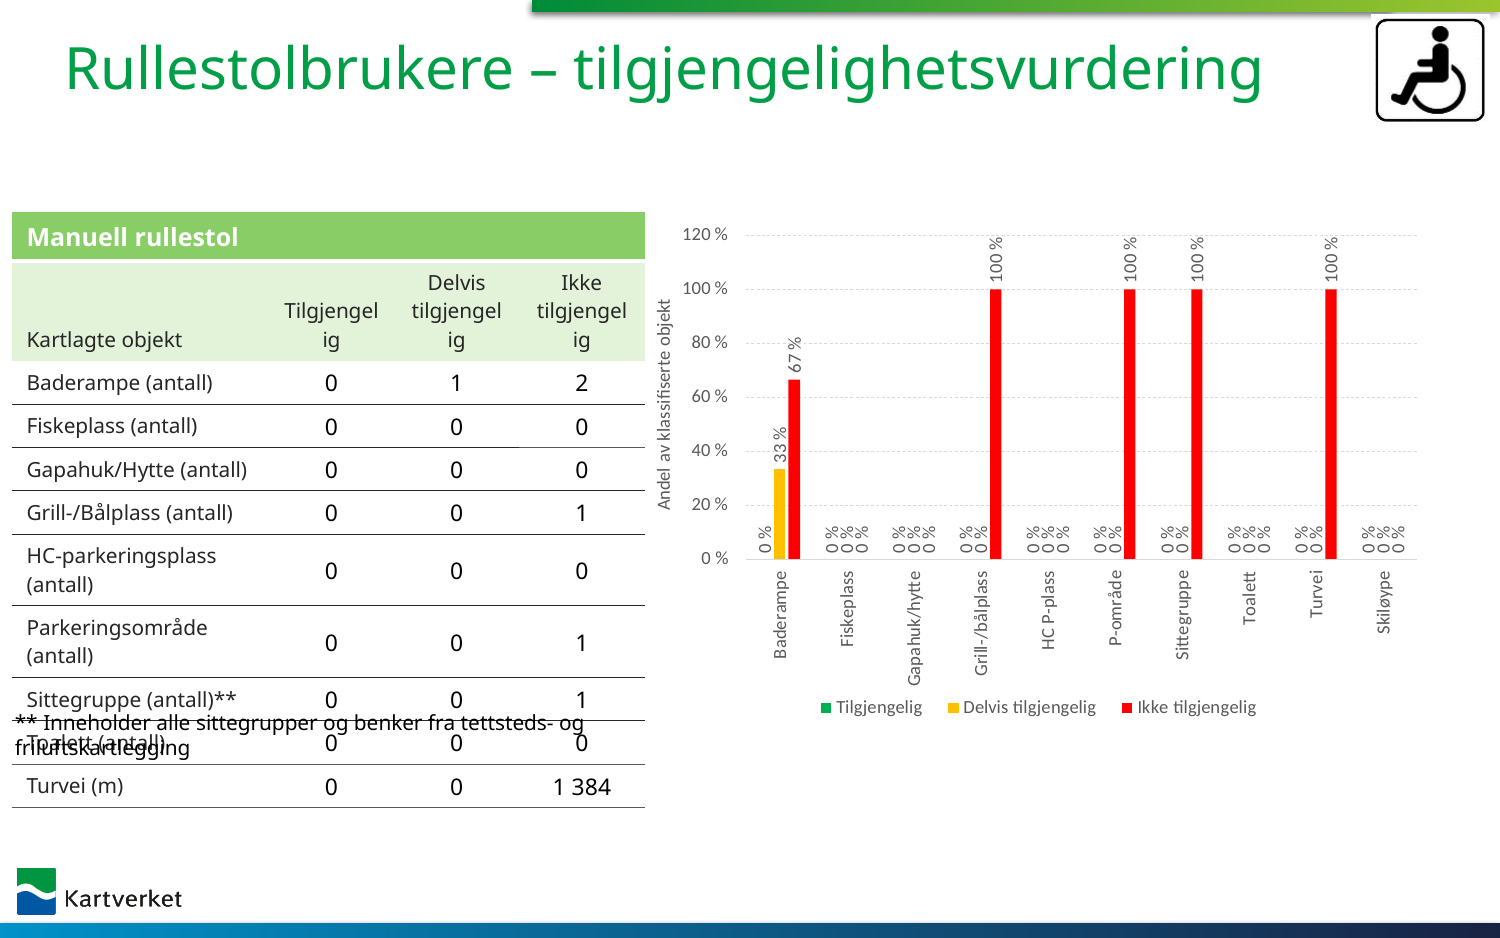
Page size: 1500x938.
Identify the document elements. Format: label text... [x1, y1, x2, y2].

table_cell 0 [269, 606, 394, 677]
table_cell 0 [394, 448, 519, 490]
table_cell Turvei (m) [12, 768, 269, 807]
table_cell 1 [519, 606, 638, 677]
text_box Rullestolbrukere – tilgjengelighetsvurdering [49, 12, 1372, 109]
table_cell Baderampe (antall) [12, 361, 269, 404]
table_cell 0 [394, 405, 519, 447]
table_header Manuell rullestol [12, 212, 645, 259]
table_cell 0 [394, 535, 519, 605]
table_cell 0 [519, 448, 638, 490]
table_cell 1 384 [519, 768, 645, 807]
table_cell Parkeringsområde (antall) [12, 606, 269, 677]
table_cell Tilgjengelig [269, 263, 394, 361]
picture [1371, 13, 1491, 127]
table_cell 0 [269, 405, 394, 447]
table_cell Fiskeplass (antall) [12, 405, 269, 447]
table_cell 1 [519, 678, 638, 702]
table_cell 0 [269, 678, 394, 702]
table_cell Delvis tilgjengelig [394, 263, 519, 361]
table_cell Gapahuk/Hytte (antall) [12, 448, 269, 490]
table_cell 2 [519, 361, 638, 404]
table_cell 0 [519, 535, 638, 605]
table_cell 0 [269, 768, 394, 807]
text_box ** Inneholder alle sittegrupper og benker fra tettsteds- og friluftskartlegging [0, 702, 745, 768]
table_cell 0 [394, 768, 519, 807]
table_cell 0 [269, 535, 394, 605]
table_cell 0 [519, 405, 638, 447]
table_cell Sittegruppe (antall)** [12, 678, 269, 702]
table_cell 1 [519, 491, 638, 534]
table_cell 0 [394, 606, 519, 677]
table_cell Grill-/Bålplass (antall) [12, 491, 269, 534]
table_cell 0 [269, 361, 394, 404]
table_cell 0 [269, 491, 394, 534]
table_cell 0 [394, 678, 519, 702]
table_cell 1 [394, 361, 519, 404]
table_cell Ikke tilgjengelig [519, 263, 638, 361]
table_cell 0 [269, 448, 394, 490]
table_cell Kartlagte objekt [12, 263, 269, 361]
table_cell HC-parkeringsplass (antall) [12, 535, 269, 605]
picture [643, 218, 1427, 728]
table_cell 0 [394, 491, 519, 534]
